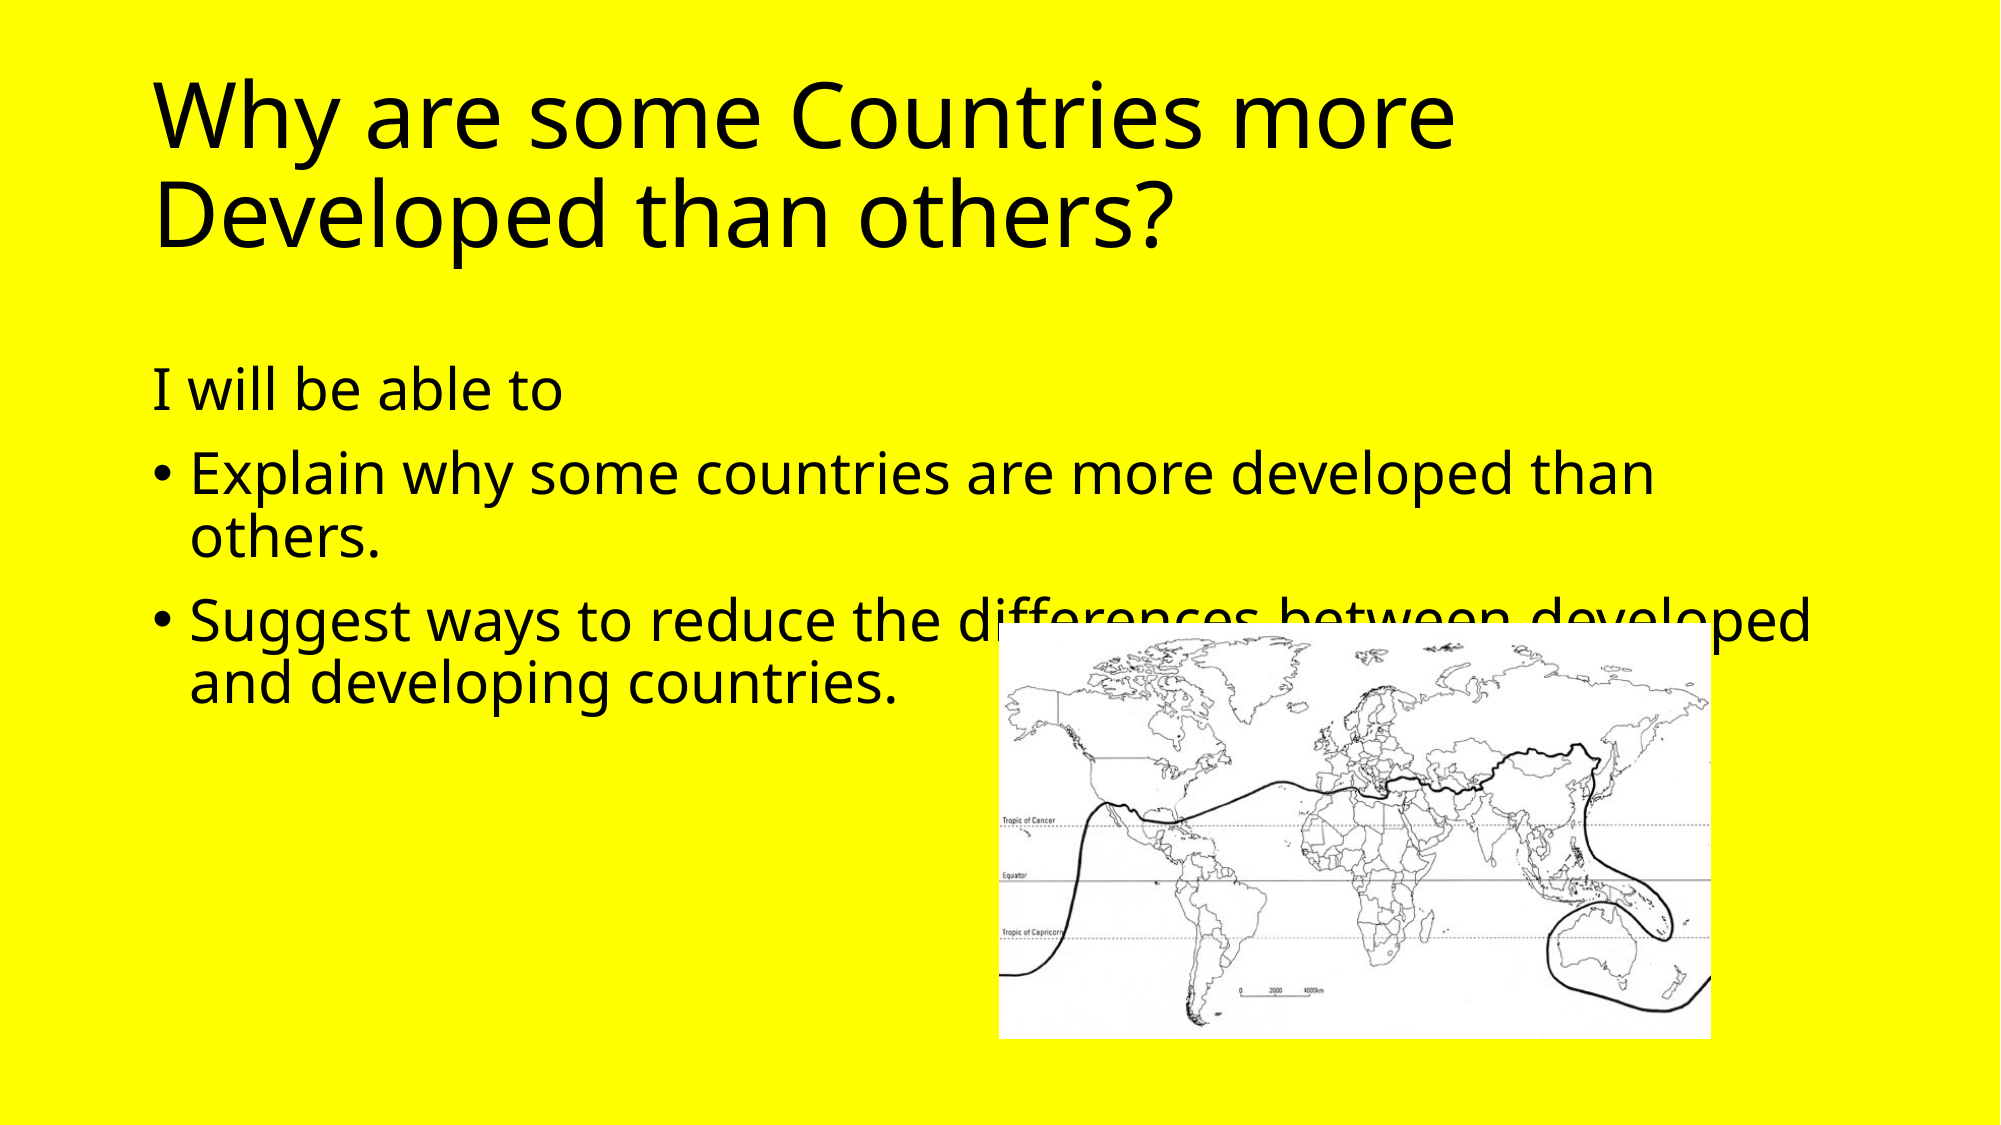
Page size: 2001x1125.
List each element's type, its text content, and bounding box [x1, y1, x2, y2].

title Why are some Countries more Developed than others? [137, 59, 1863, 278]
picture [999, 623, 1711, 1039]
list I will be able to Explain why some countries are more developed than others. Suggest ways to reduce the differences between developed and developing countries. [137, 352, 1863, 1067]
